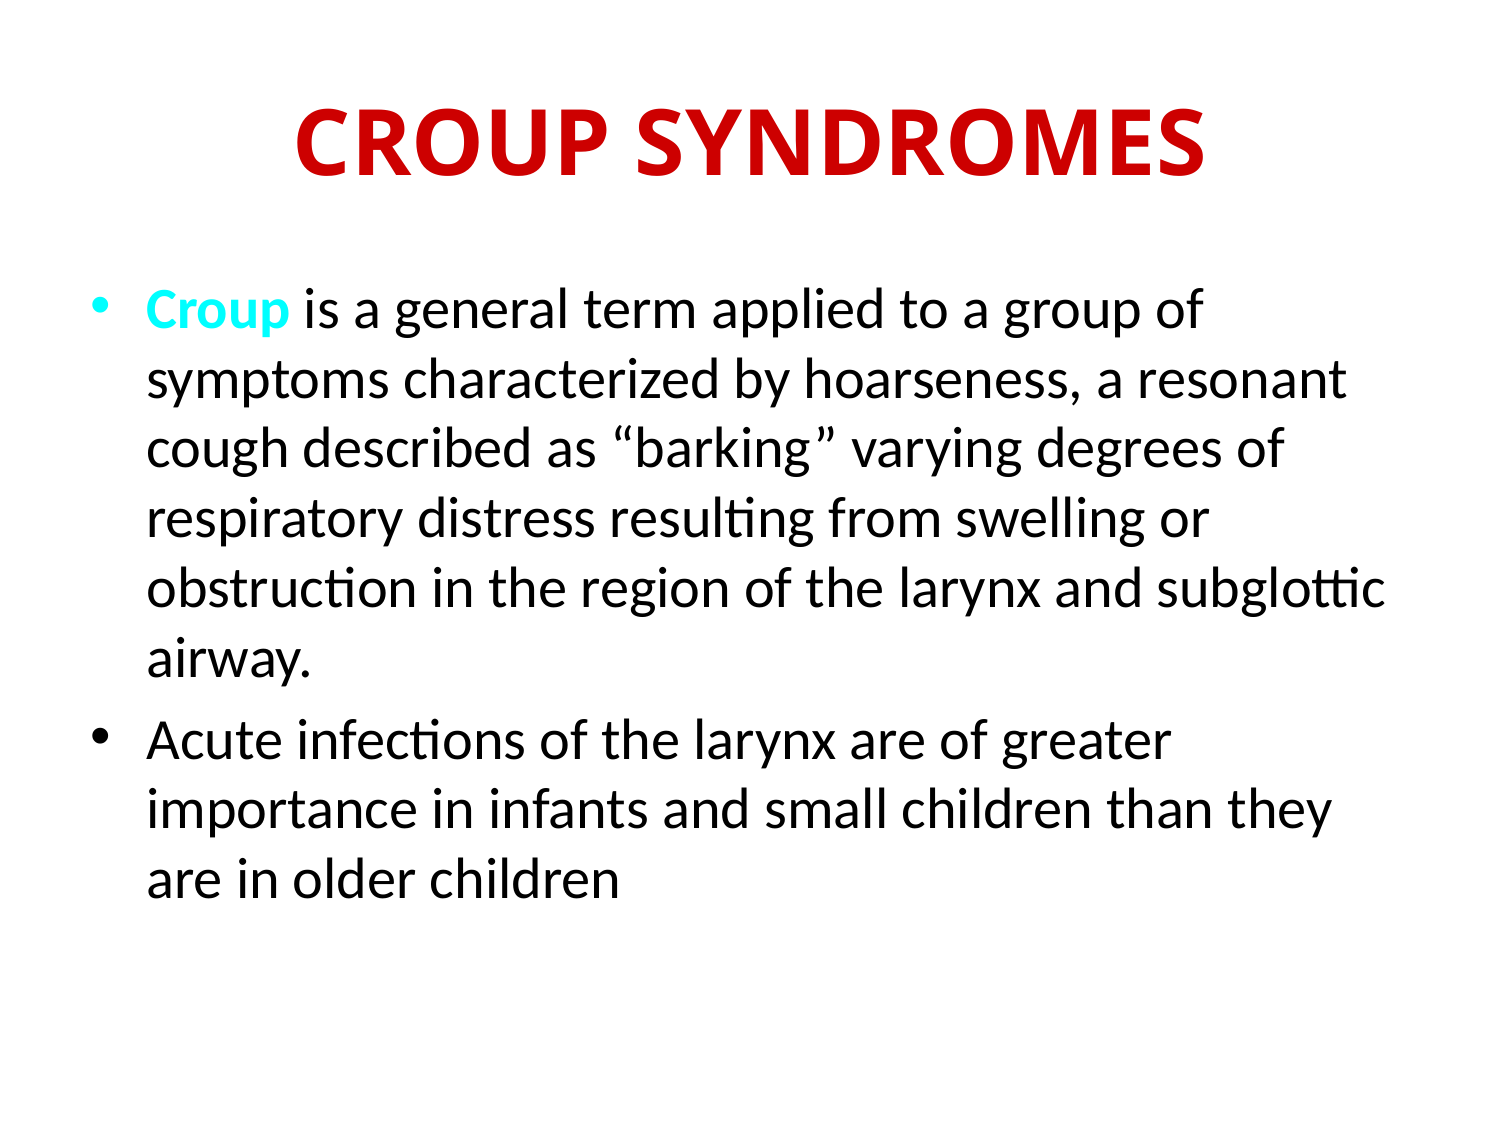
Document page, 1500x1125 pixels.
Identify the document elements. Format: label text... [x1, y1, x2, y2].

list Croup is a general term applied to a group of symptoms characterized by hoarseness, a resonant cough described as “barking” varying degrees of respiratory distress resulting from swelling or obstruction in the region of the larynx and subglottic airway. Acute infections of the larynx are of greater importance in infants and small children than they are in older children [75, 262, 1425, 1005]
title CROUP SYNDROMES [75, 45, 1425, 233]
